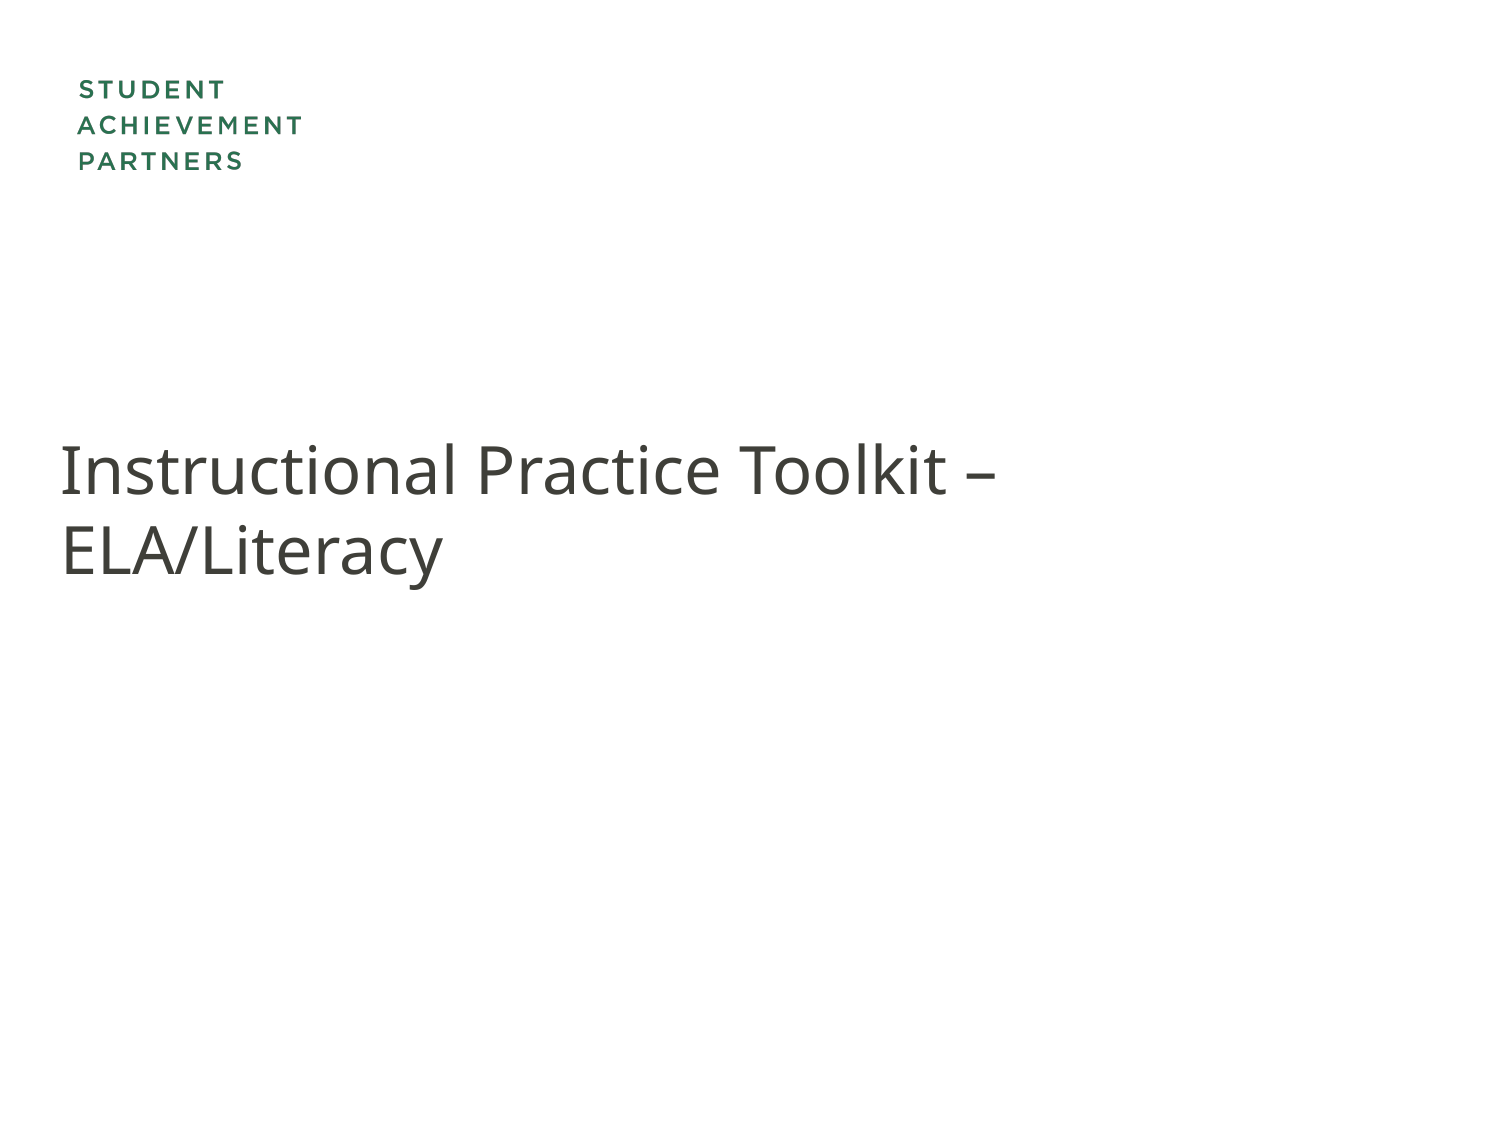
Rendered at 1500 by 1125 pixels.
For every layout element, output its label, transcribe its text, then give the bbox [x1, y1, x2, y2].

title Instructional Practice Toolkit – ELA/Literacy [45, 387, 1270, 629]
picture [77, 80, 301, 170]
